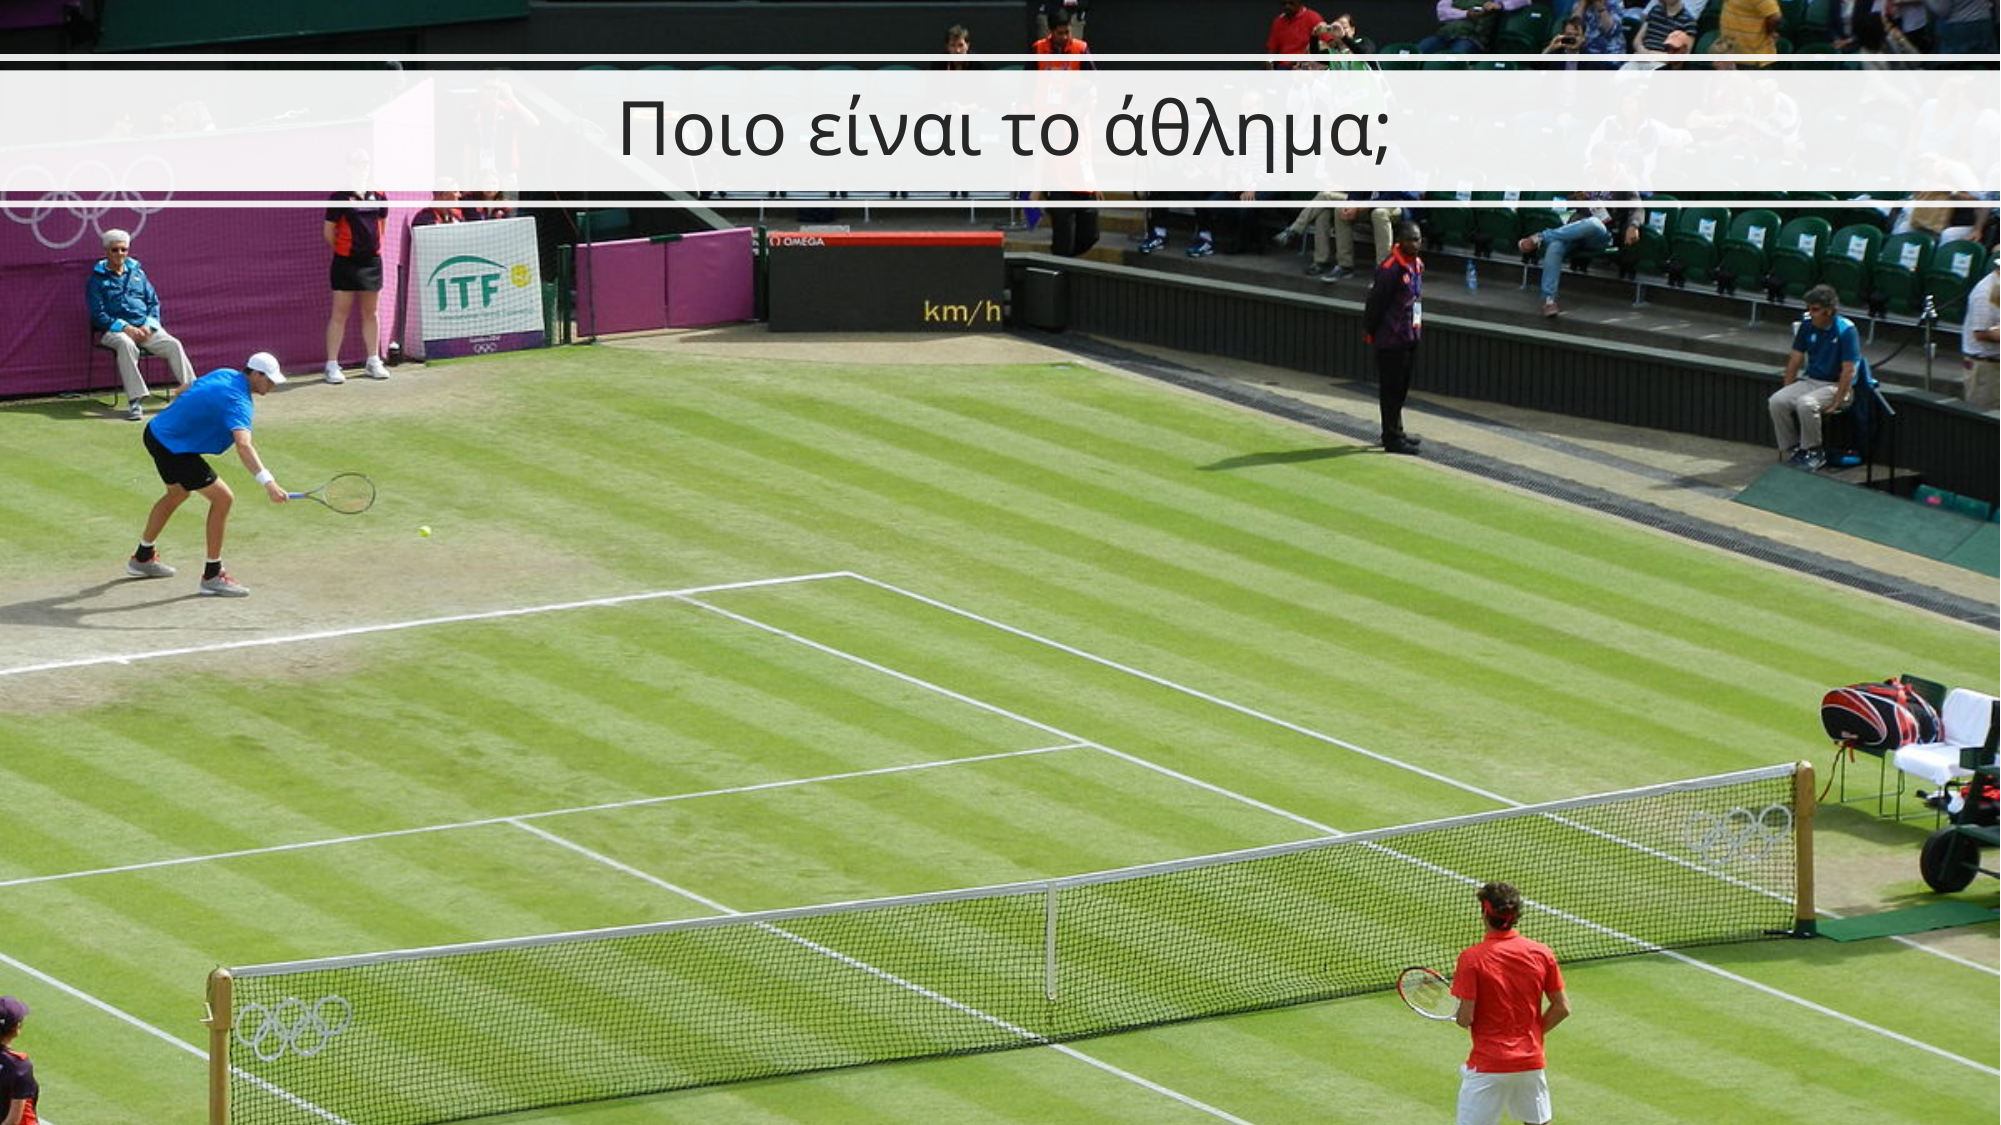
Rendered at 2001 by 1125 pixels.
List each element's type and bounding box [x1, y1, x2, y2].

list [0, 205, 2000, 1125]
list [0, 0, 2000, 57]
list [0, 58, 2000, 203]
